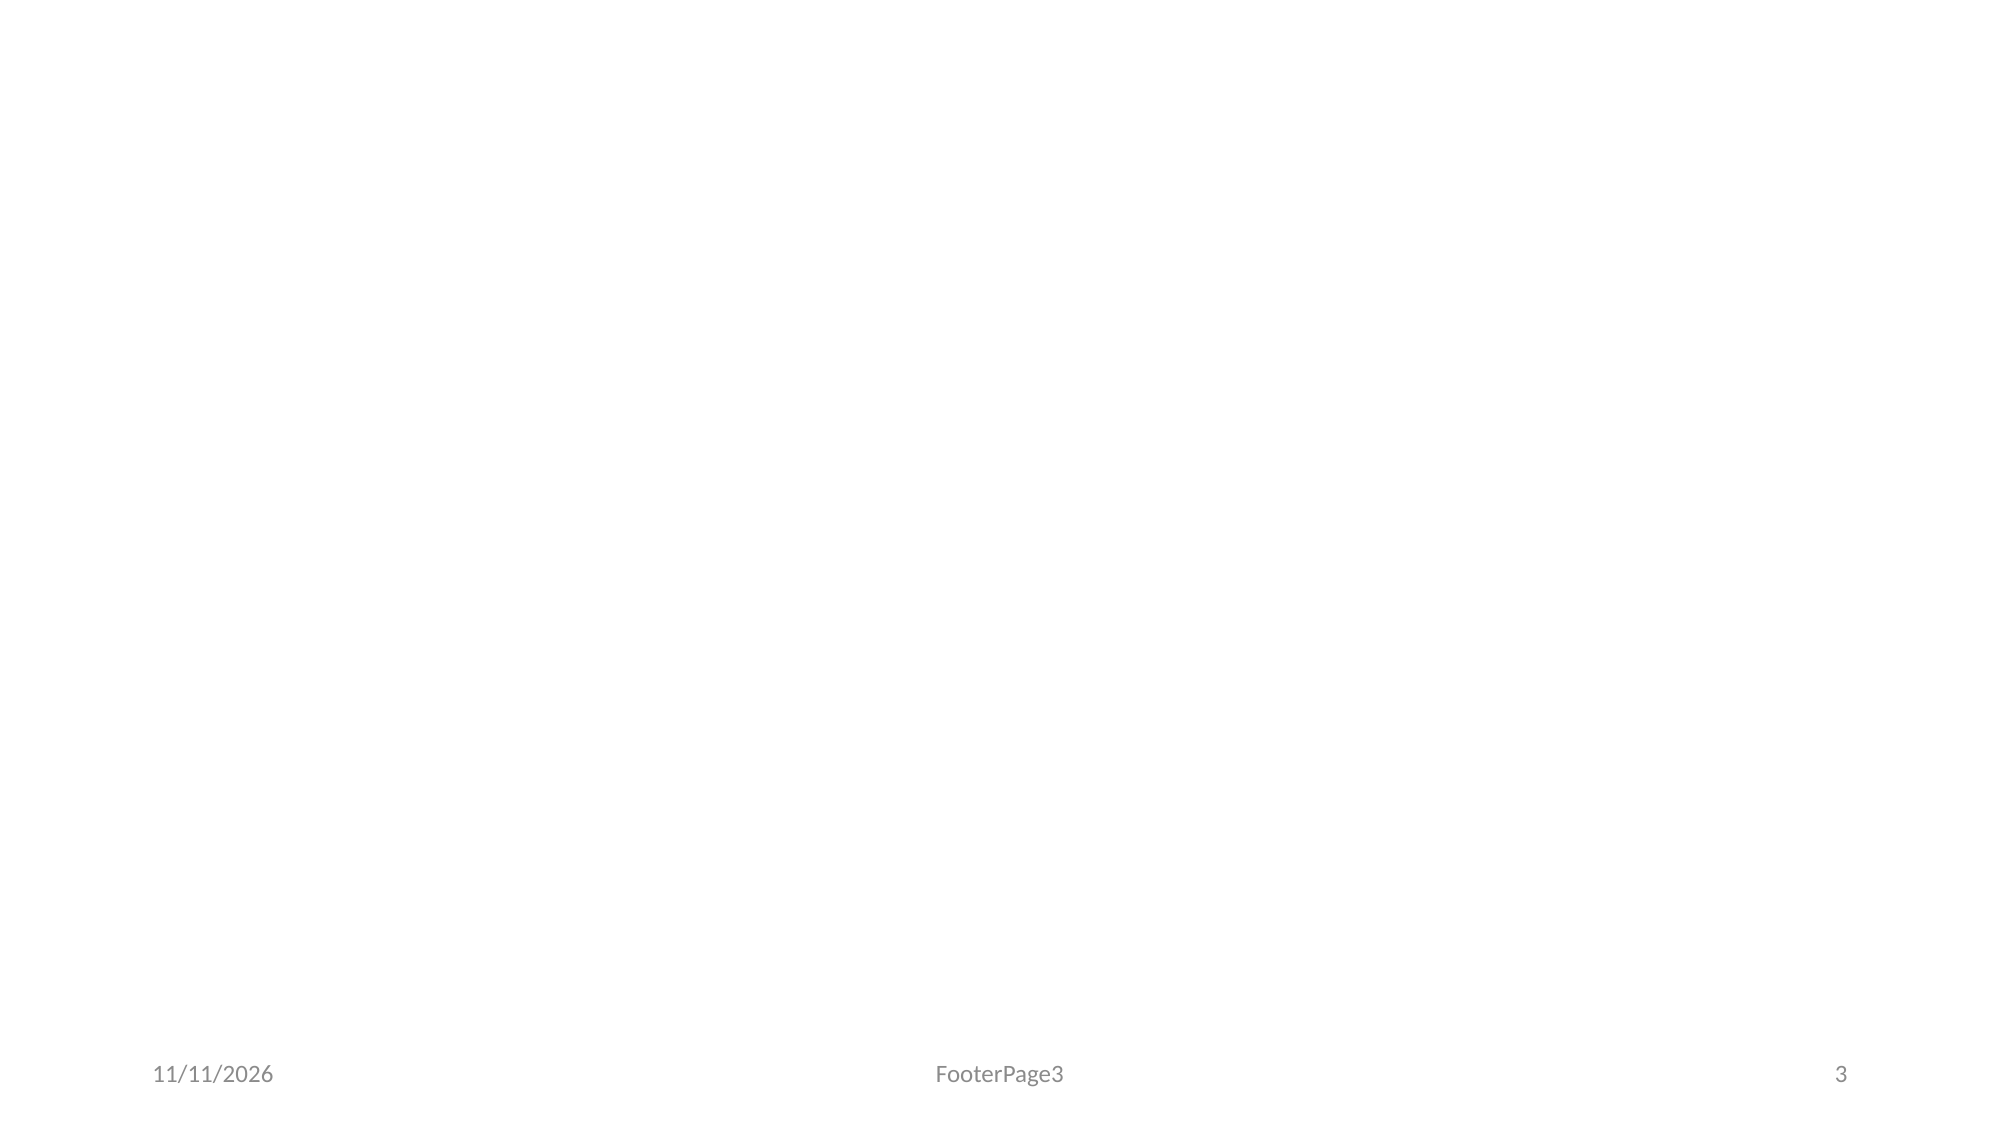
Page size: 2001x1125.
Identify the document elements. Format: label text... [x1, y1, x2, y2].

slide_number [137, 1042, 588, 1103]
slide_number 3 [1412, 1042, 1863, 1103]
footer FooterPage3 [662, 1042, 1338, 1103]
